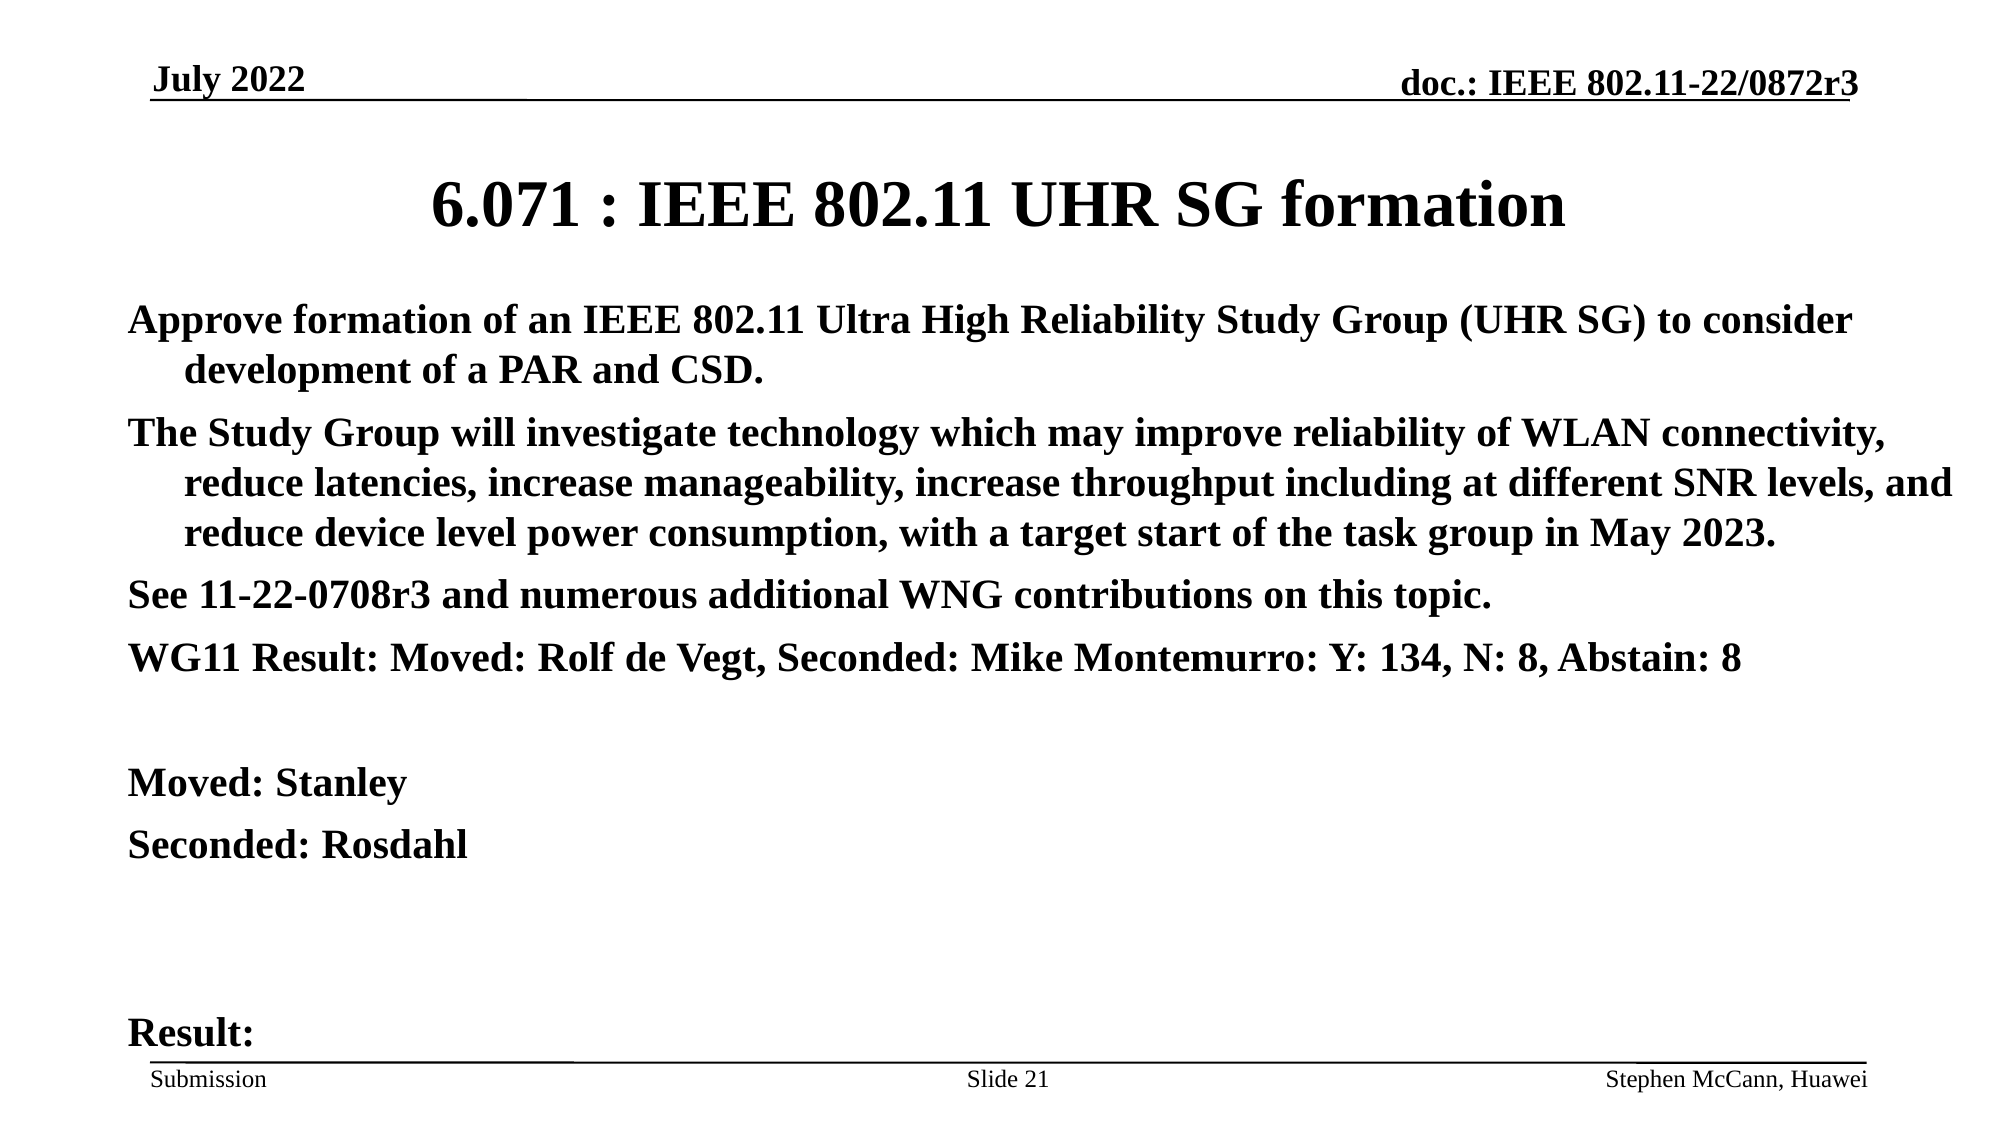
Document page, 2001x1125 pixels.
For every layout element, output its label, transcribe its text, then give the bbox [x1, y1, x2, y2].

list Approve formation of an IEEE 802.11 Ultra High Reliability Study Group (UHR SG) to consider development of a PAR and CSD. The Study Group will investigate technology which may improve reliability of WLAN connectivity, reduce latencies, increase manageability, increase throughput including at different SNR levels, and reduce device level power consumption, with a target start of the task group in May 2023. See 11-22-0708r3 and numerous additional WNG contributions on this topic. WG11 Result: Moved: Rolf de Vegt, Seconded: Mike Montemurro: Y: 134, N: 8, Abstain: 8 Moved: Stanley Seconded: Rosdahl Result: [112, 284, 1976, 1071]
slide_number Slide 21 [950, 1061, 1067, 1123]
title 6.071 : IEEE 802.11 UHR SG formation [149, 112, 1850, 284]
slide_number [152, 54, 563, 100]
footer Stephen McCann, Huawei [1171, 1061, 1869, 1093]
